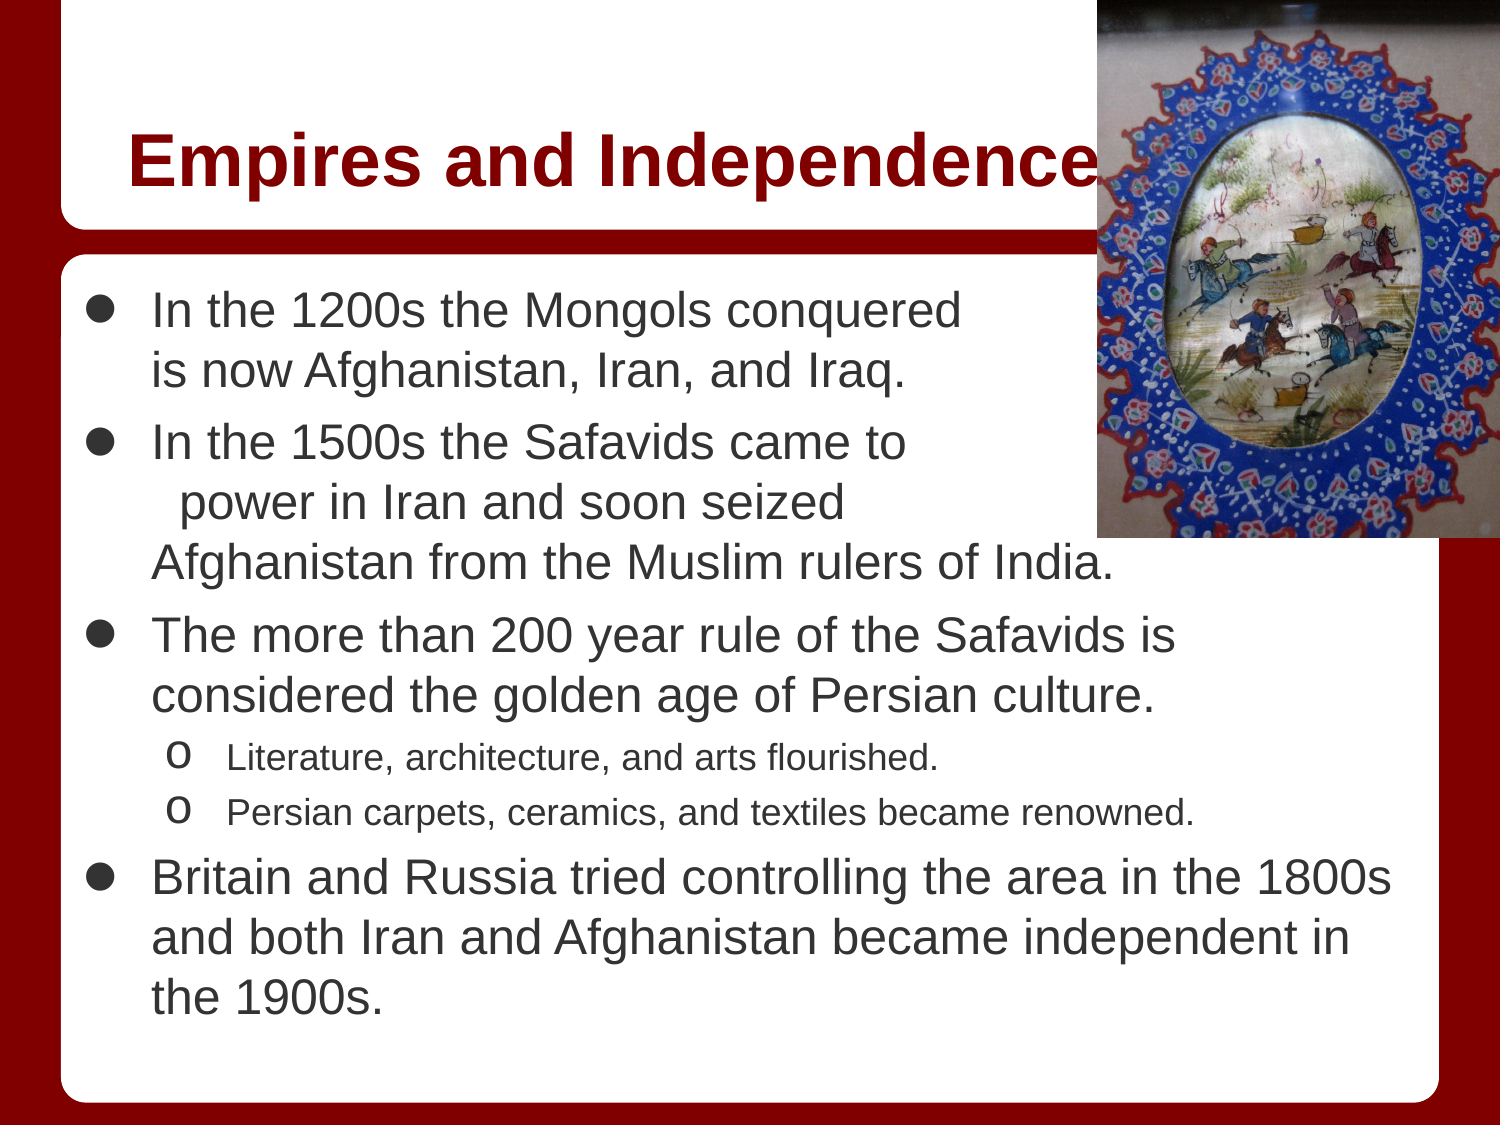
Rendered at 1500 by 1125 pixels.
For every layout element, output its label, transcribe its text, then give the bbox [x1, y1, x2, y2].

list In the 1200s the Mongols conquered what is now Afghanistan, Iran, and Iraq. In the 1500s the Safavids came to power in Iran and soon seized Afghanistan from the Muslim rulers of India. The more than 200 year rule of the Safavids is considered the golden age of Persian culture. Literature, architecture, and arts flourished. Persian carpets, ceramics, and textiles became renowned. Britain and Russia tried controlling the area in the 1800s and both Iran and Afghanistan became independent in the 1900s. [61, 262, 1450, 1078]
text_box [1097, 0, 1500, 538]
title Empires and Independence [75, 28, 1097, 217]
